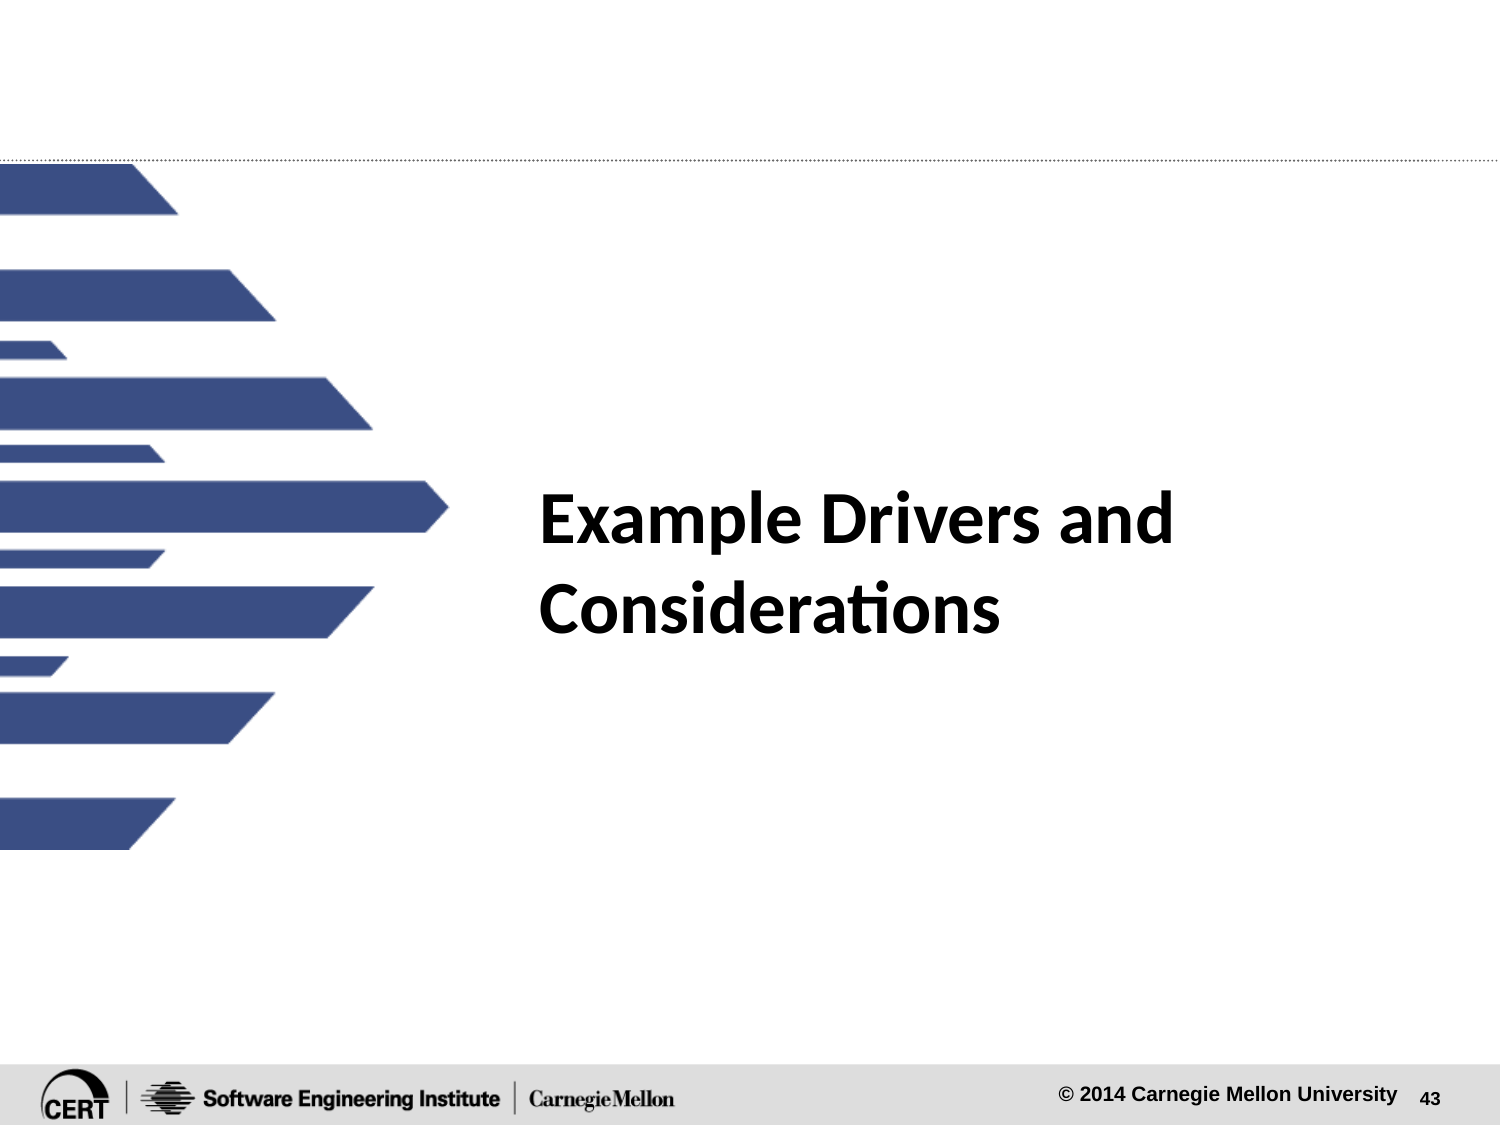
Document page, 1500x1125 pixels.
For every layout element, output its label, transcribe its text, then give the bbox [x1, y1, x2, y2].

picture [0, 164, 450, 851]
picture [24, 1065, 688, 1125]
text_box Example Drivers and Considerations [525, 399, 1475, 717]
